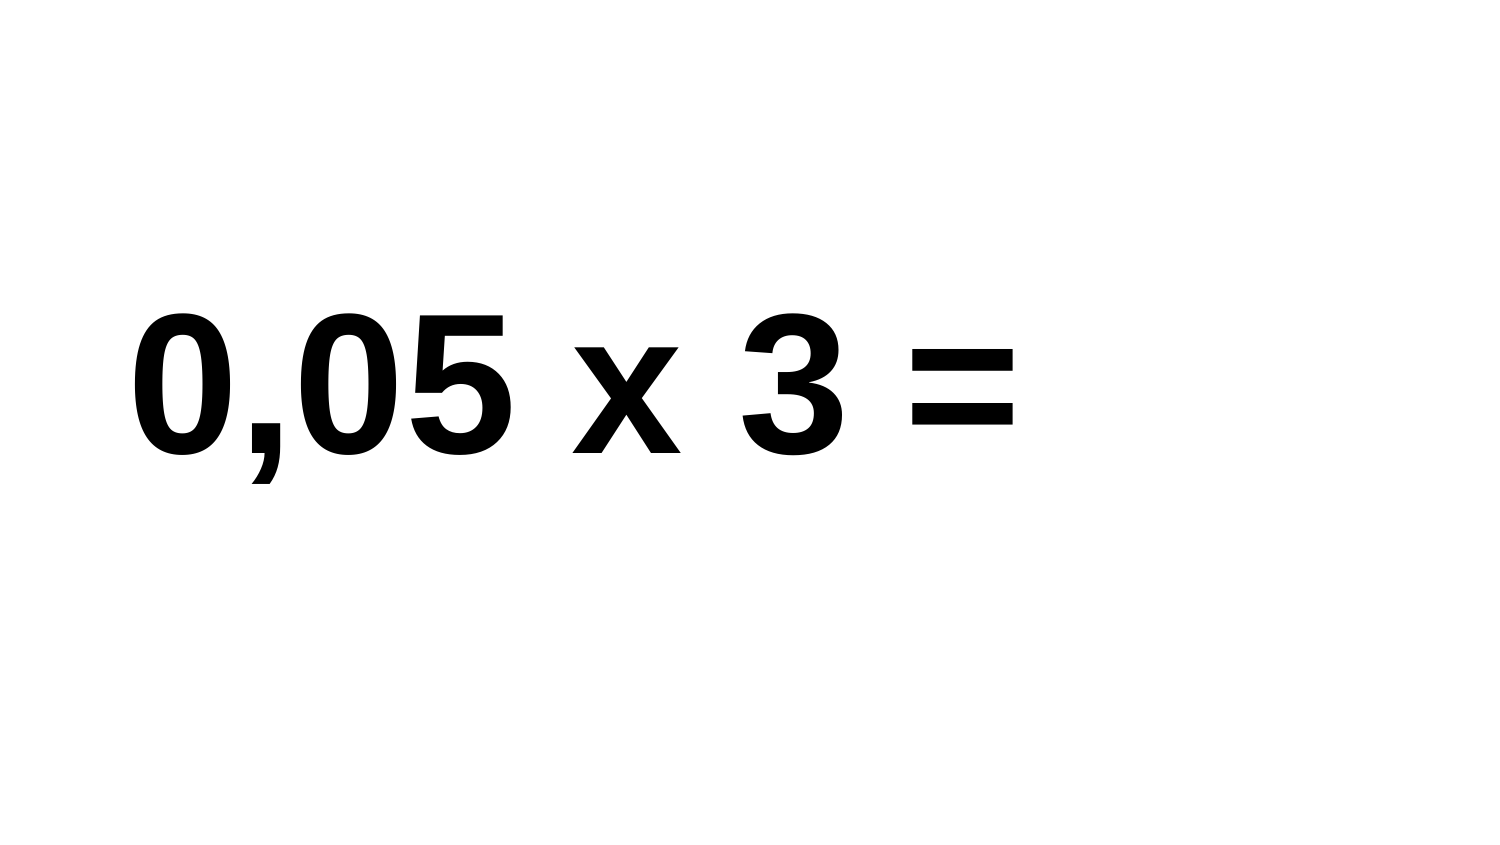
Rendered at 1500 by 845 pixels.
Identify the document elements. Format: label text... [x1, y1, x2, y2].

text_box 0,05 x 3 = [112, 317, 1388, 509]
